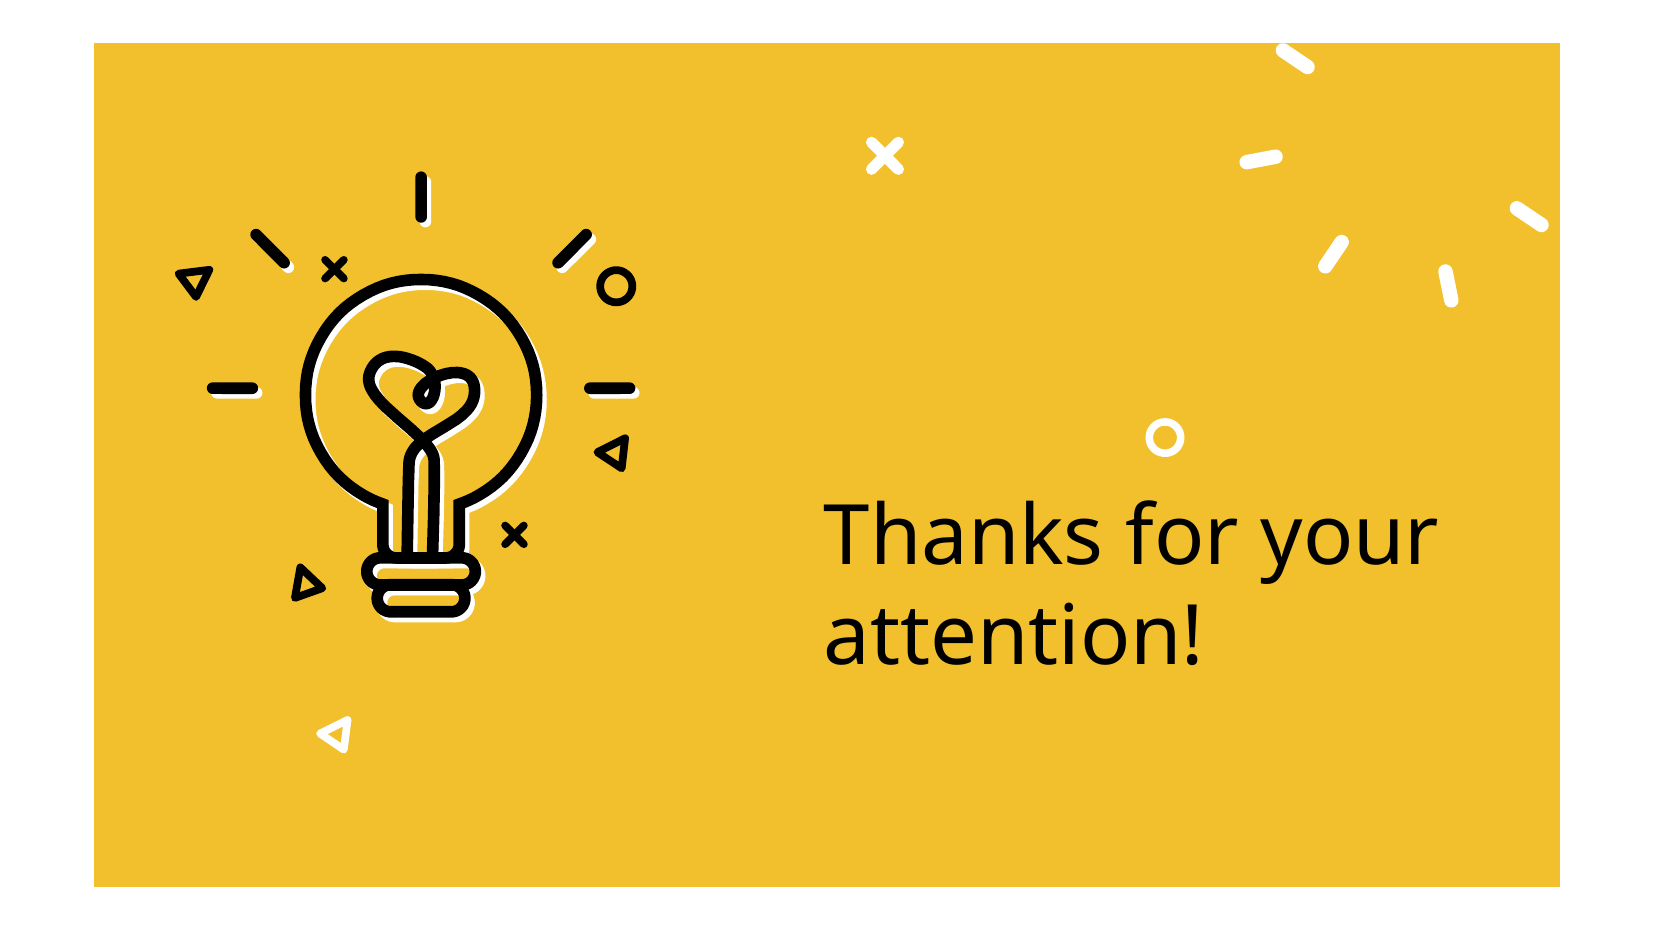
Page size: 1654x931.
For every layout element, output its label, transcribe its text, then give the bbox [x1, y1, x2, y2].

title Thanks for your attention! [823, 485, 1544, 677]
